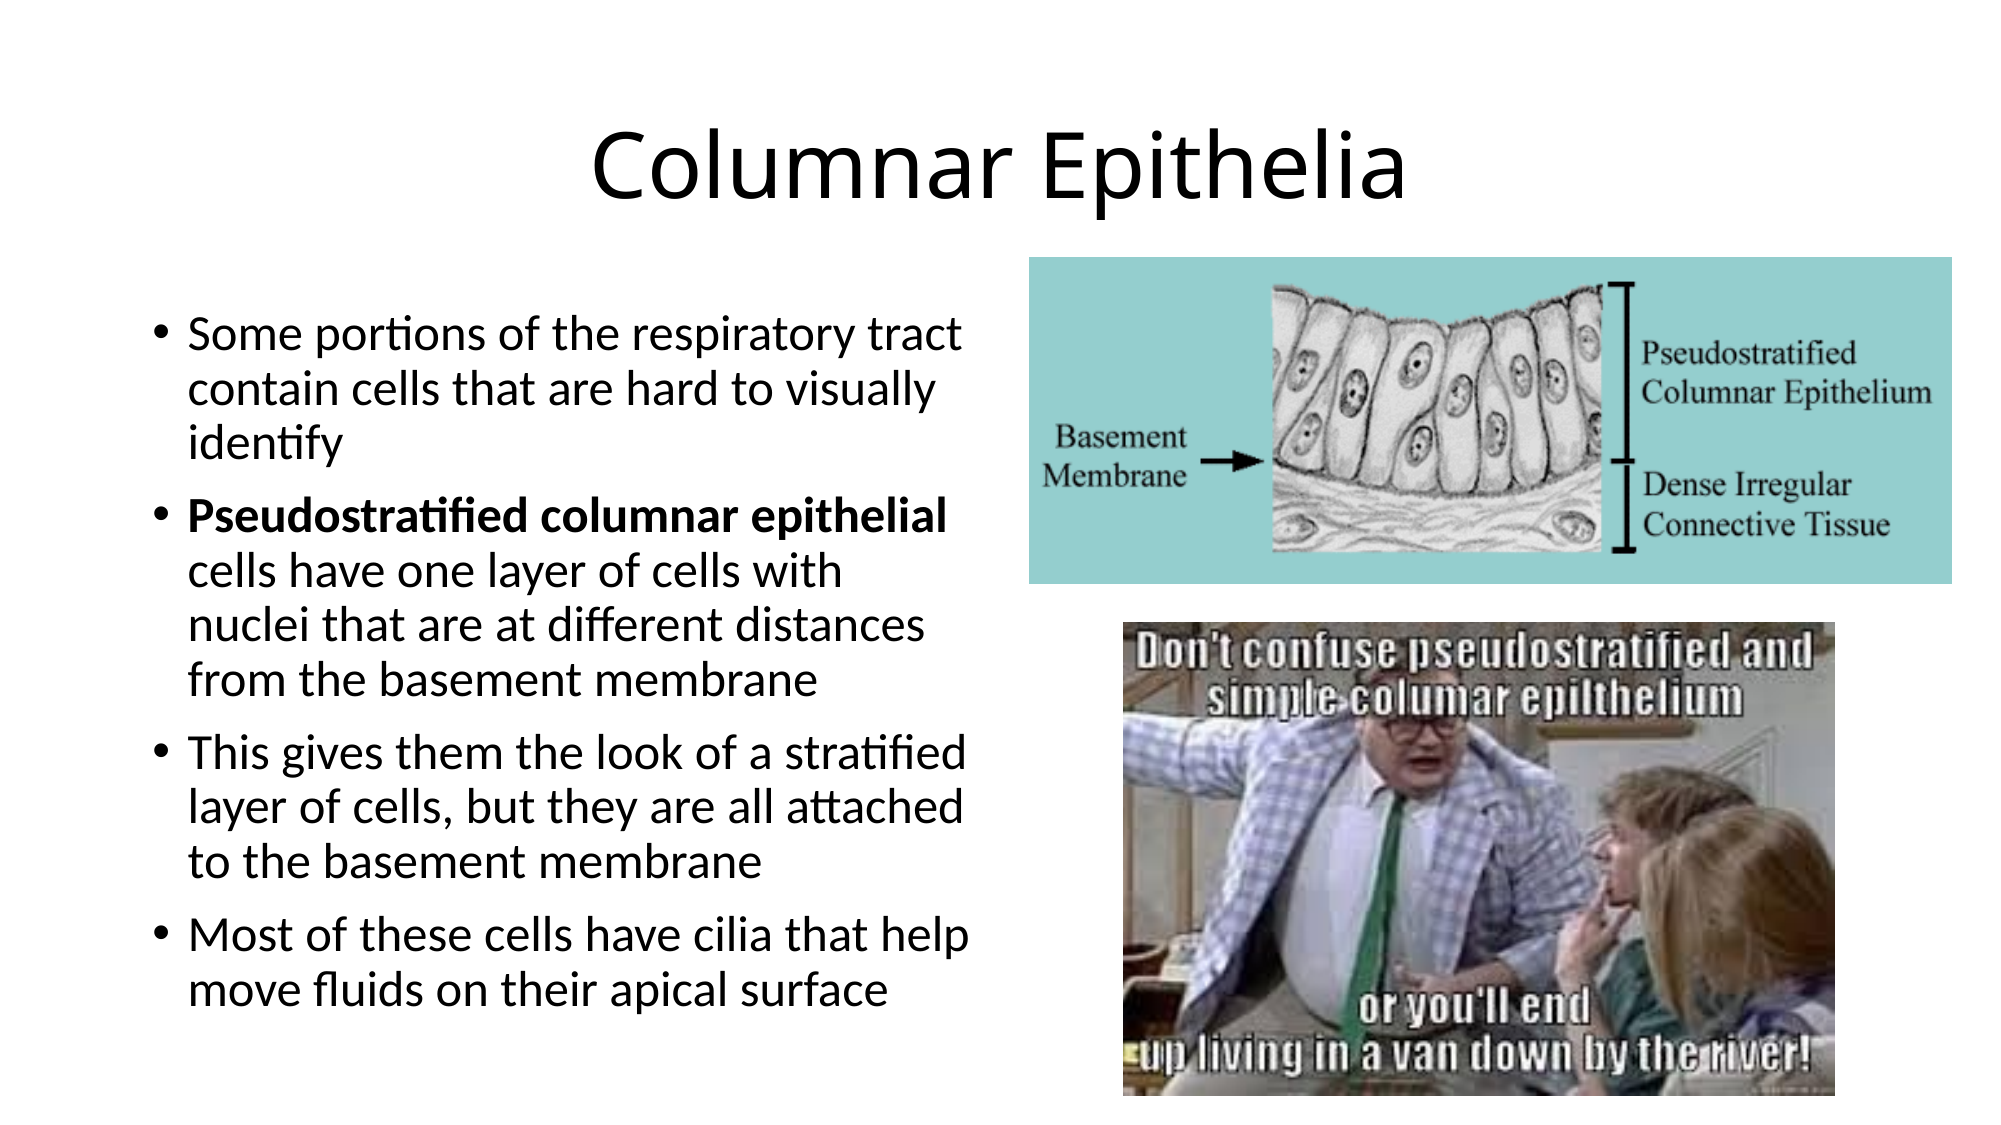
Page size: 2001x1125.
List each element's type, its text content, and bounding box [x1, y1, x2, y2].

picture [1123, 622, 1835, 1096]
title Columnar Epithelia [137, 59, 1863, 278]
picture [1029, 257, 1952, 584]
list Some portions of the respiratory tract contain cells that are hard to visually identify Pseudostratified columnar epithelial cells have one layer of cells with nuclei that are at different distances from the basement membrane This gives them the look of a stratified layer of cells, but they are all attached to the basement membrane Most of these cells have cilia that help move fluids on their apical surface [137, 299, 988, 1076]
